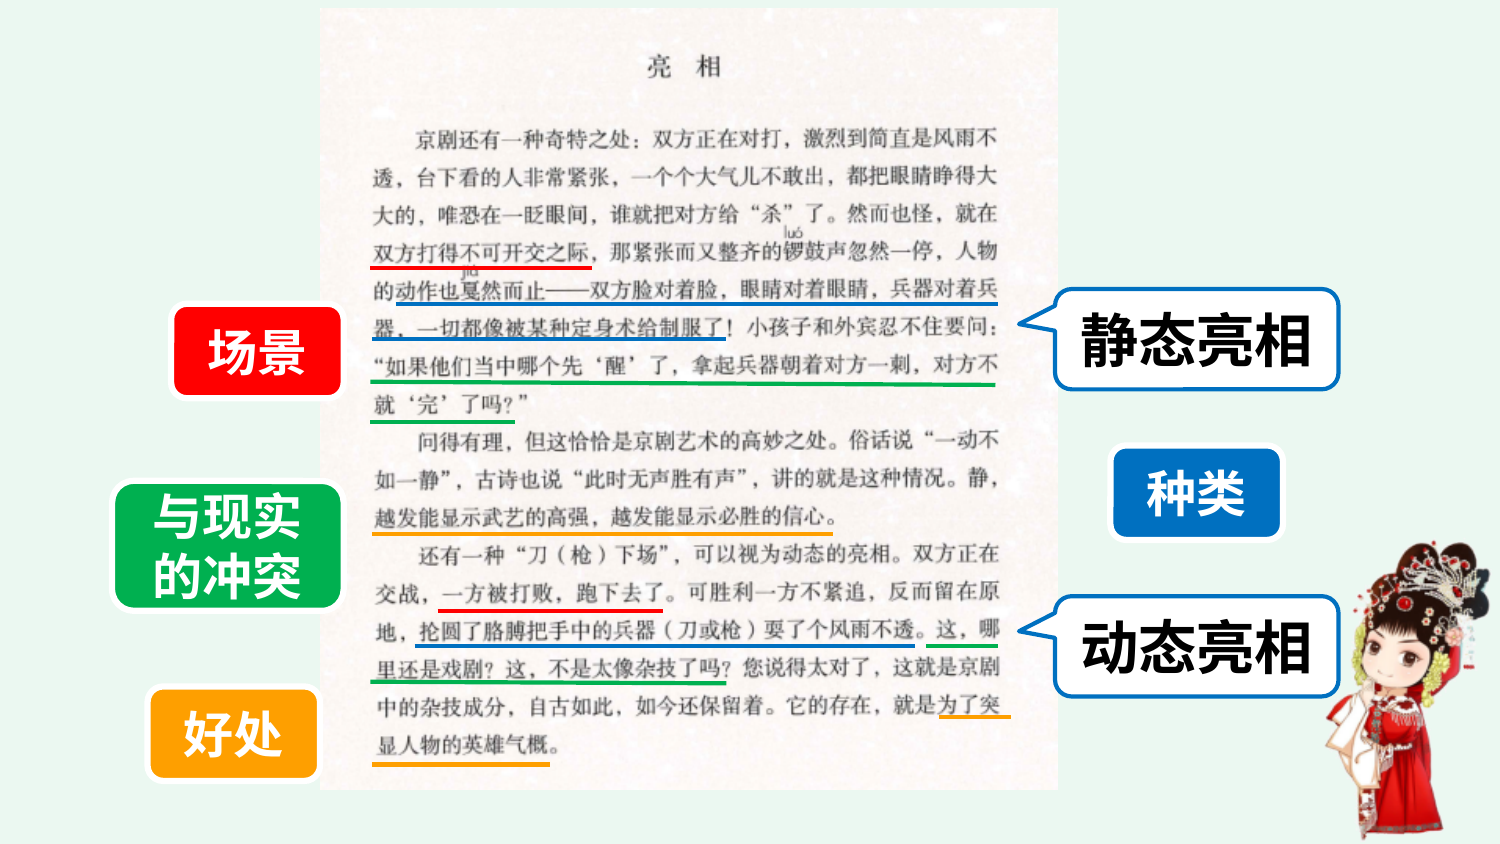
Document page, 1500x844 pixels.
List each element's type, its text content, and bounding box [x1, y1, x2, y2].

text_box 种类 [1108, 443, 1286, 543]
text_box 场景 [168, 301, 314, 401]
picture [319, 8, 1058, 790]
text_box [370, 381, 996, 386]
text_box 动态亮相 [1062, 594, 1341, 699]
text_box 好处 [145, 684, 314, 784]
picture [1317, 535, 1500, 842]
text_box 与现实的冲突 [109, 478, 314, 613]
text_box 静态亮相 [1062, 286, 1341, 392]
